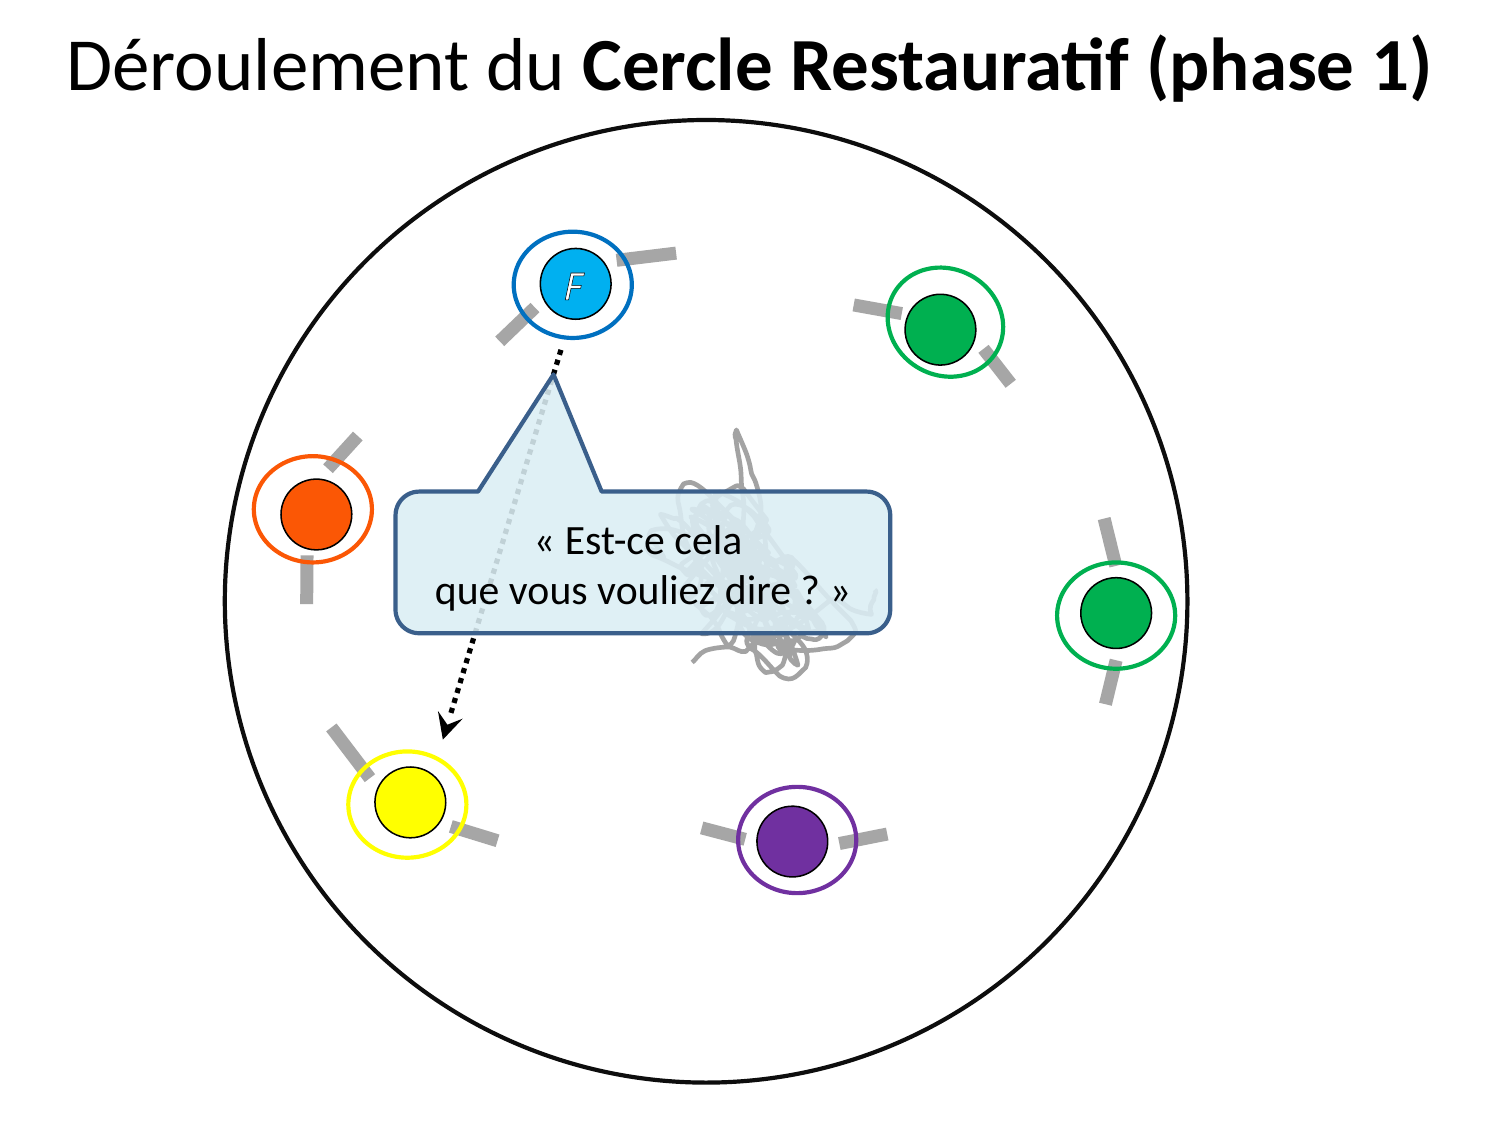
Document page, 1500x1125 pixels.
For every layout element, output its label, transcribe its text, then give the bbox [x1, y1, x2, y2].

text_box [758, 748, 830, 935]
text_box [280, 427, 352, 604]
text_box [222, 117, 1190, 1085]
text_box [369, 698, 441, 900]
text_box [543, 183, 615, 381]
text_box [1080, 518, 1152, 705]
text_box « Est-ce cela que vous vouliez dire ? » [393, 388, 893, 636]
title Déroulement du Cercle Restauratif (phase 1) [0, 19, 1500, 103]
text_box [446, 722, 459, 737]
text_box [903, 240, 975, 417]
